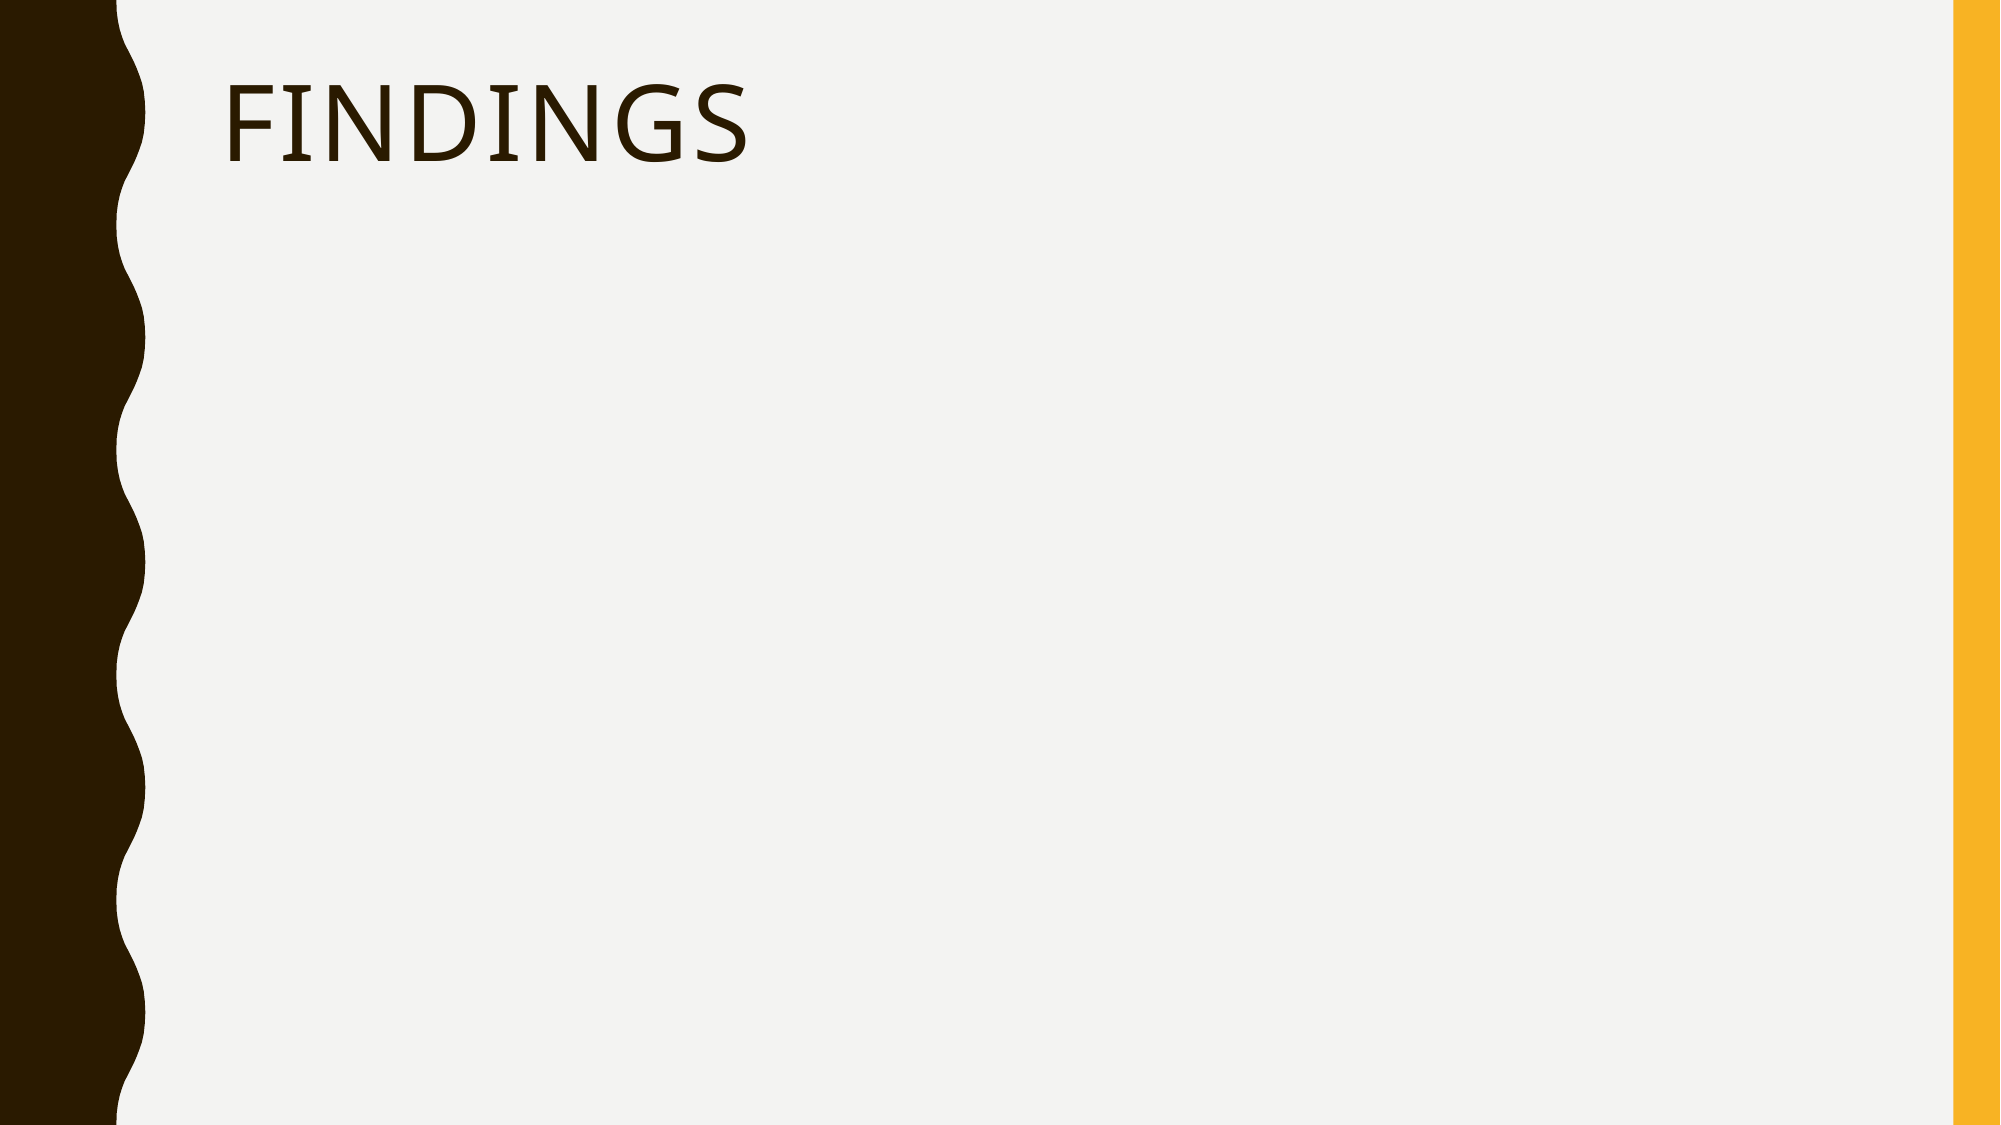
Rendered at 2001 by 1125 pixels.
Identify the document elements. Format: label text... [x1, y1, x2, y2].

title findings [205, 62, 1875, 308]
